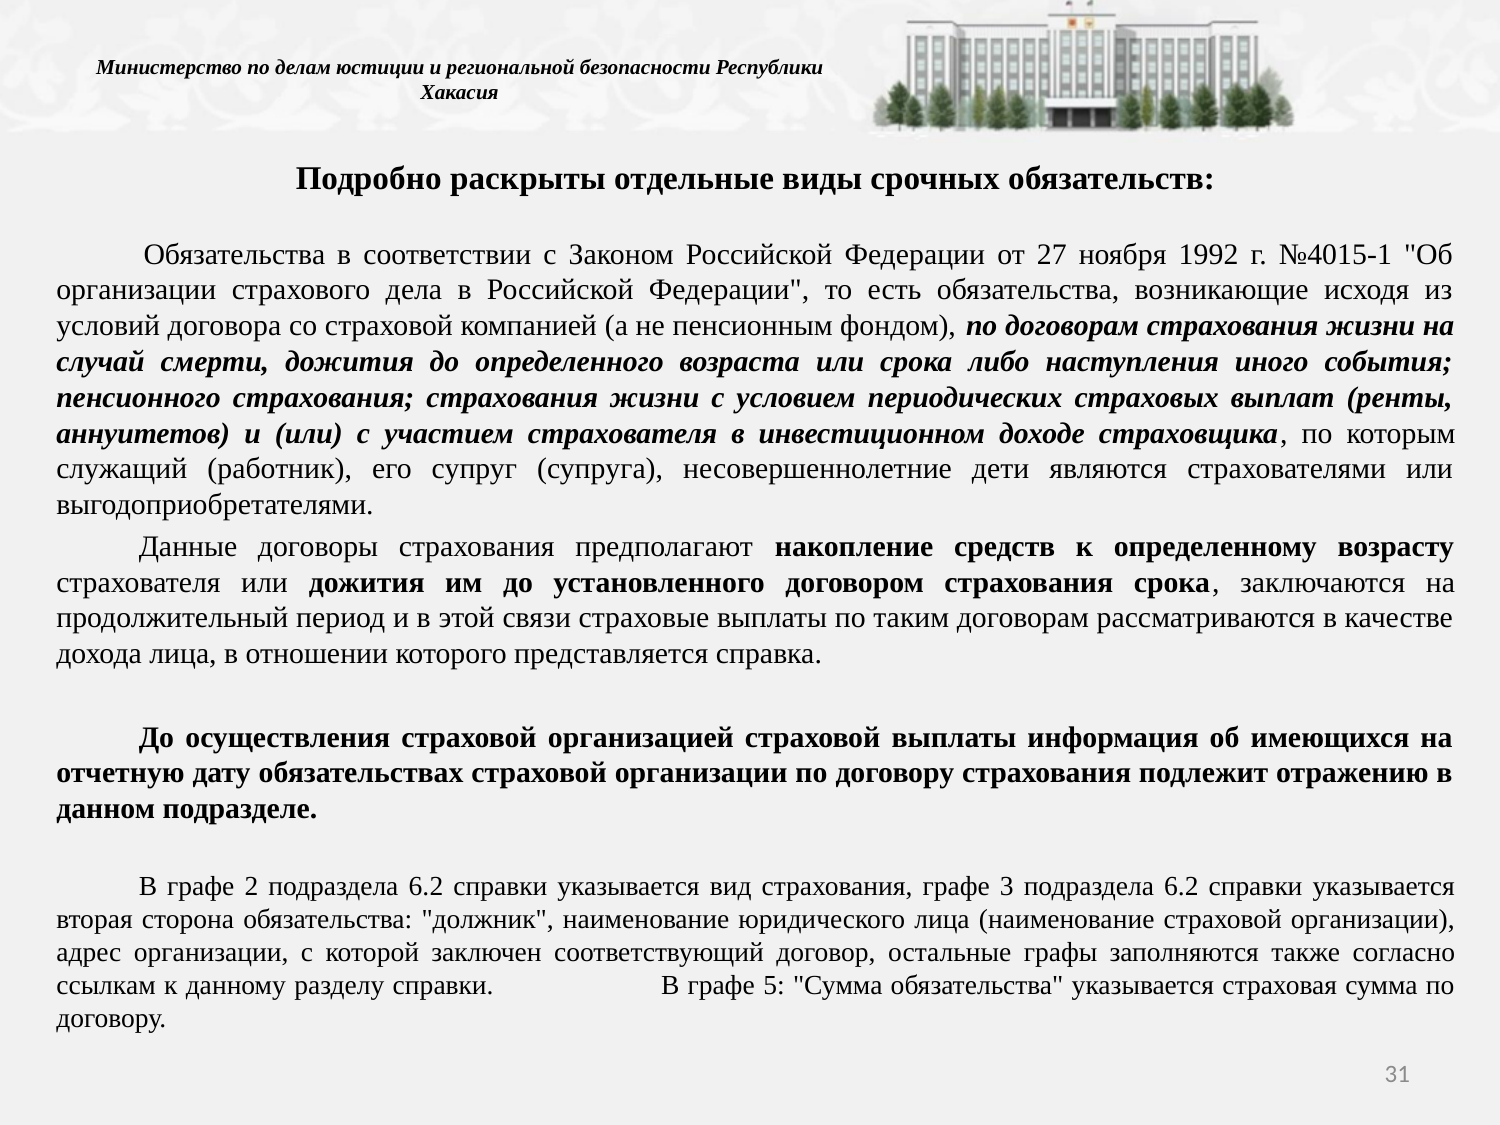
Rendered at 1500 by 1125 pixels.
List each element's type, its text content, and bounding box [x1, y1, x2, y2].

title Министерство по делам юстиции и региональной безопасности Республики Хакасия [75, 45, 845, 138]
list Подробно раскрыты отдельные виды срочных обязательств: Обязательства в соответствии с Законом Российской Федерации от 27 ноября 1992 г. №4015-1 "Об организации страхового дела в Российской Федерации", то есть обязательства, возникающие исходя из условий договора со страховой компанией (а не пенсионным фондом), по договорам страхования жизни на случай смерти, дожития до определенного возраста или срока либо наступления иного события; пенсионного страхования; страхования жизни с условием периодических страховых выплат (ренты, аннуитетов) и (или) с участием страхователя в инвестиционном доходе страховщика, по которым служащий (работник), его супруг (супруга), несовершеннолетние дети являются страхователями или выгодоприобретателями. Данные договоры страхования предполагают накопление средств к определенному возрасту страхователя или дожития им до установленного договором страхования срока, заключаются на продолжительный период и в этой связи страховые выплаты по таким договорам рассматриваются в качестве дохода лица, в отношении которого представляется справка. До осуществления страховой организацией страховой выплаты информация об имеющихся на отчетную дату обязательствах страховой организации по договору страхования подлежит отражению в данном подразделе. В графе 2 подраздела 6.2 справки указывается вид страхования, графе 3 подраздела 6.2 справки указывается вторая сторона обязательства: "должник", наименование юридического лица (наименование страховой организации), адрес организации, с которой заключен соответствующий договор, остальные графы заполняются также согласно ссылкам к данному разделу справки. В графе 5: "Сумма обязательства" указывается страховая сумма по договору. [41, 149, 1471, 1047]
picture [0, 0, 1500, 1125]
slide_number 31 [1074, 1042, 1425, 1103]
